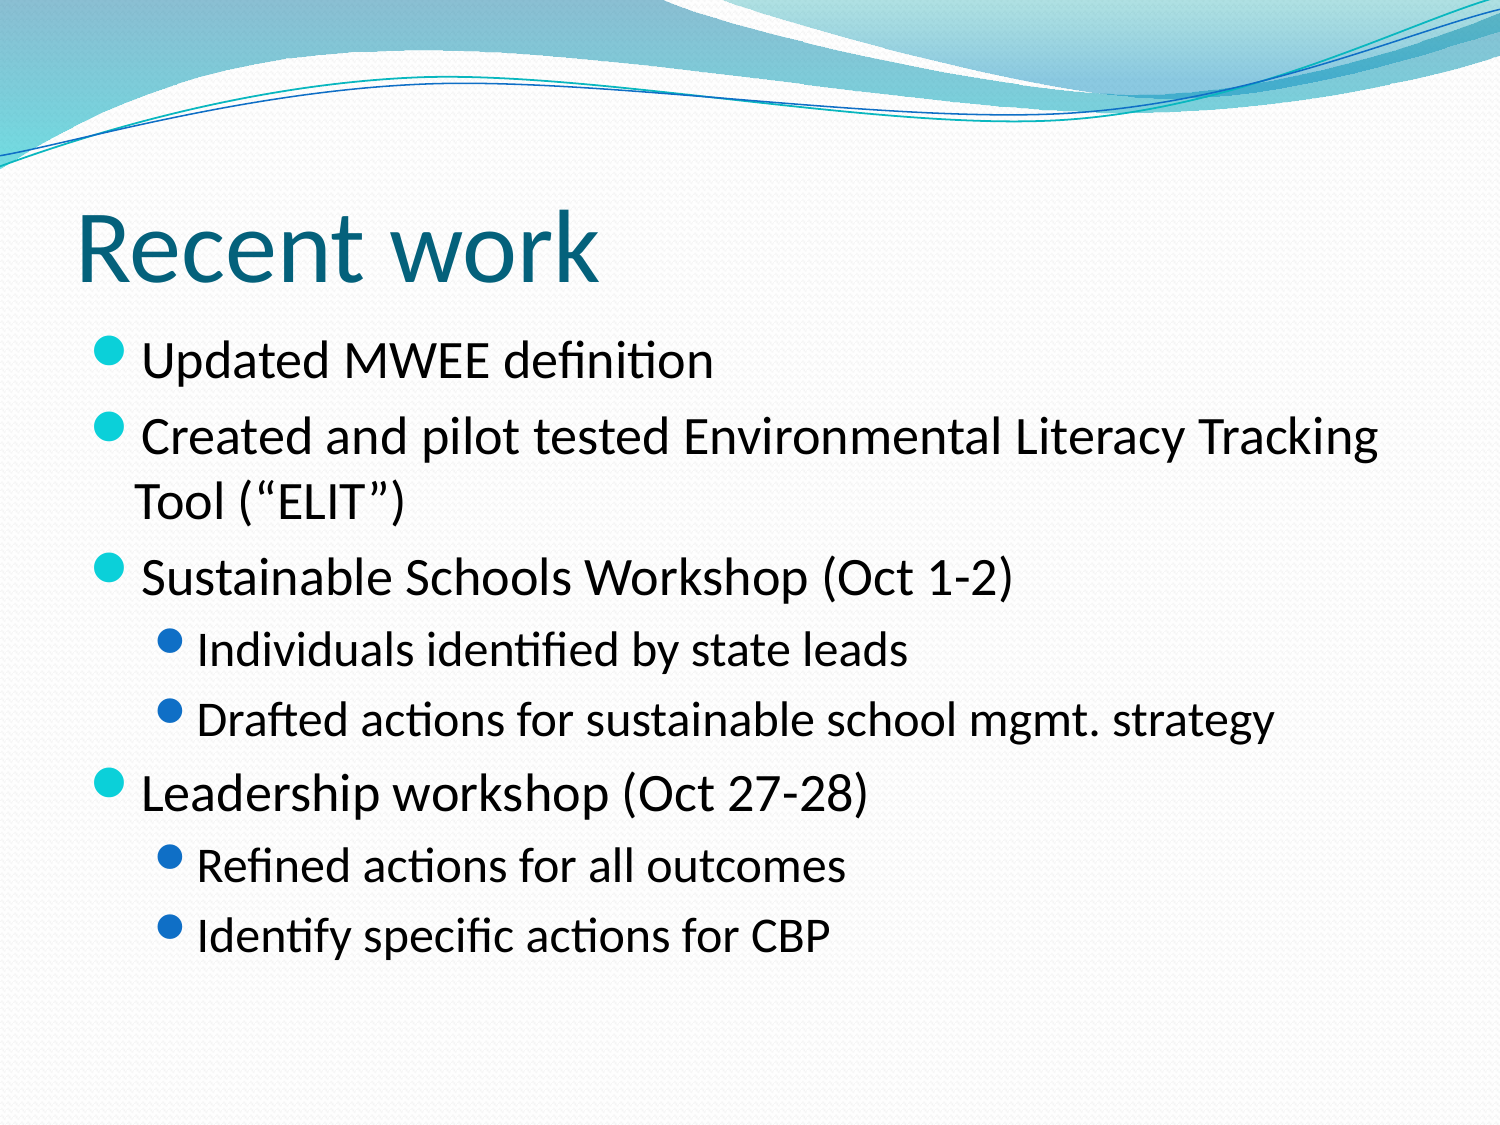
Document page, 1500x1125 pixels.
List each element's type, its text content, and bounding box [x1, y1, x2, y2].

list Updated MWEE definition Created and pilot tested Environmental Literacy Tracking Tool (“ELIT”) Sustainable Schools Workshop (Oct 1-2) Individuals identified by state leads Drafted actions for sustainable school mgmt. strategy Leadership workshop (Oct 27-28) Refined actions for all outcomes Identify specific actions for CBP [75, 317, 1425, 1038]
title Recent work [75, 115, 1425, 303]
